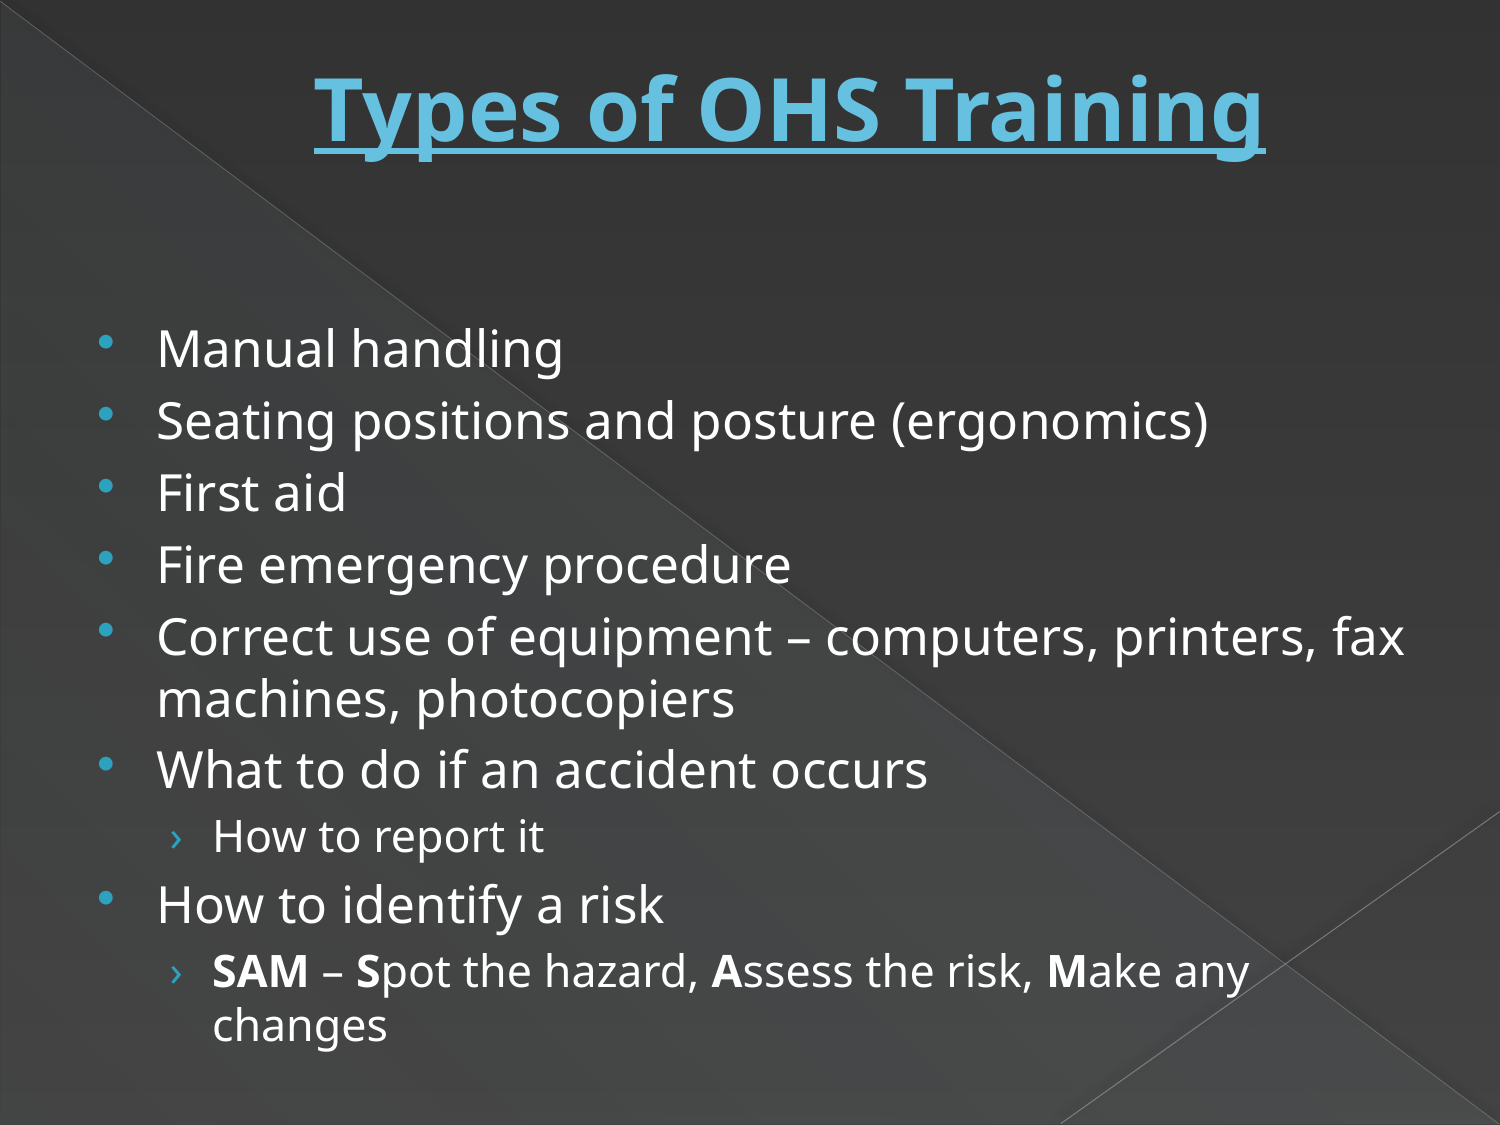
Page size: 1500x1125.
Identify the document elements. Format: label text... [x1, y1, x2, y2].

title Types of OHS Training [75, 43, 1425, 274]
list Manual handling Seating positions and posture (ergonomics) First aid Fire emergency procedure Correct use of equipment – computers, printers, fax machines, photocopiers What to do if an accident occurs How to report it How to identify a risk SAM – Spot the hazard, Assess the risk, Make any changes [75, 308, 1425, 1059]
